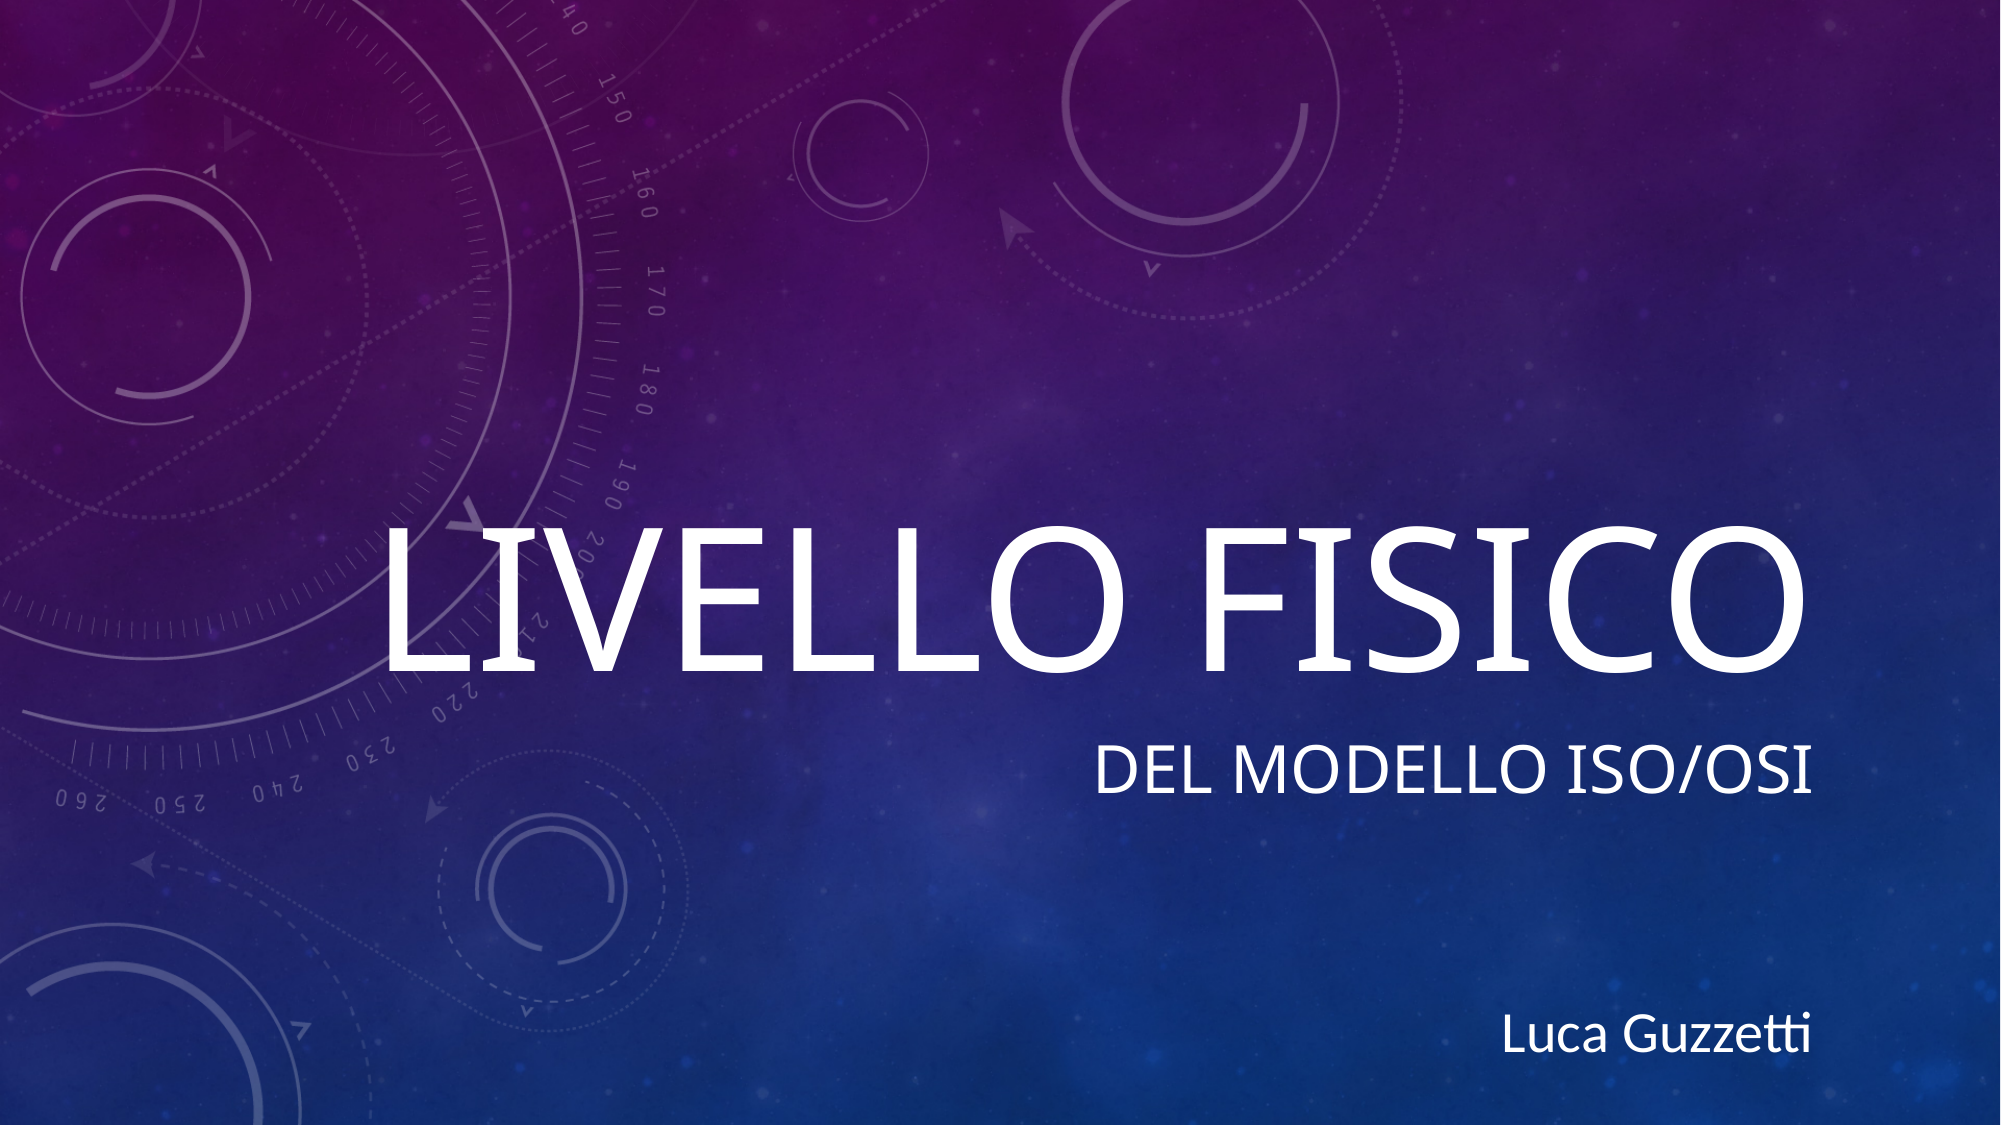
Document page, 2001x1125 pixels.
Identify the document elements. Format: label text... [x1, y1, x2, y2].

picture [0, 0, 2001, 1125]
title Livello fisico [191, 322, 1831, 720]
subtitle del modello ISO/OSI [650, 719, 1831, 950]
text_box Luca Guzzetti [1487, 986, 1828, 1071]
